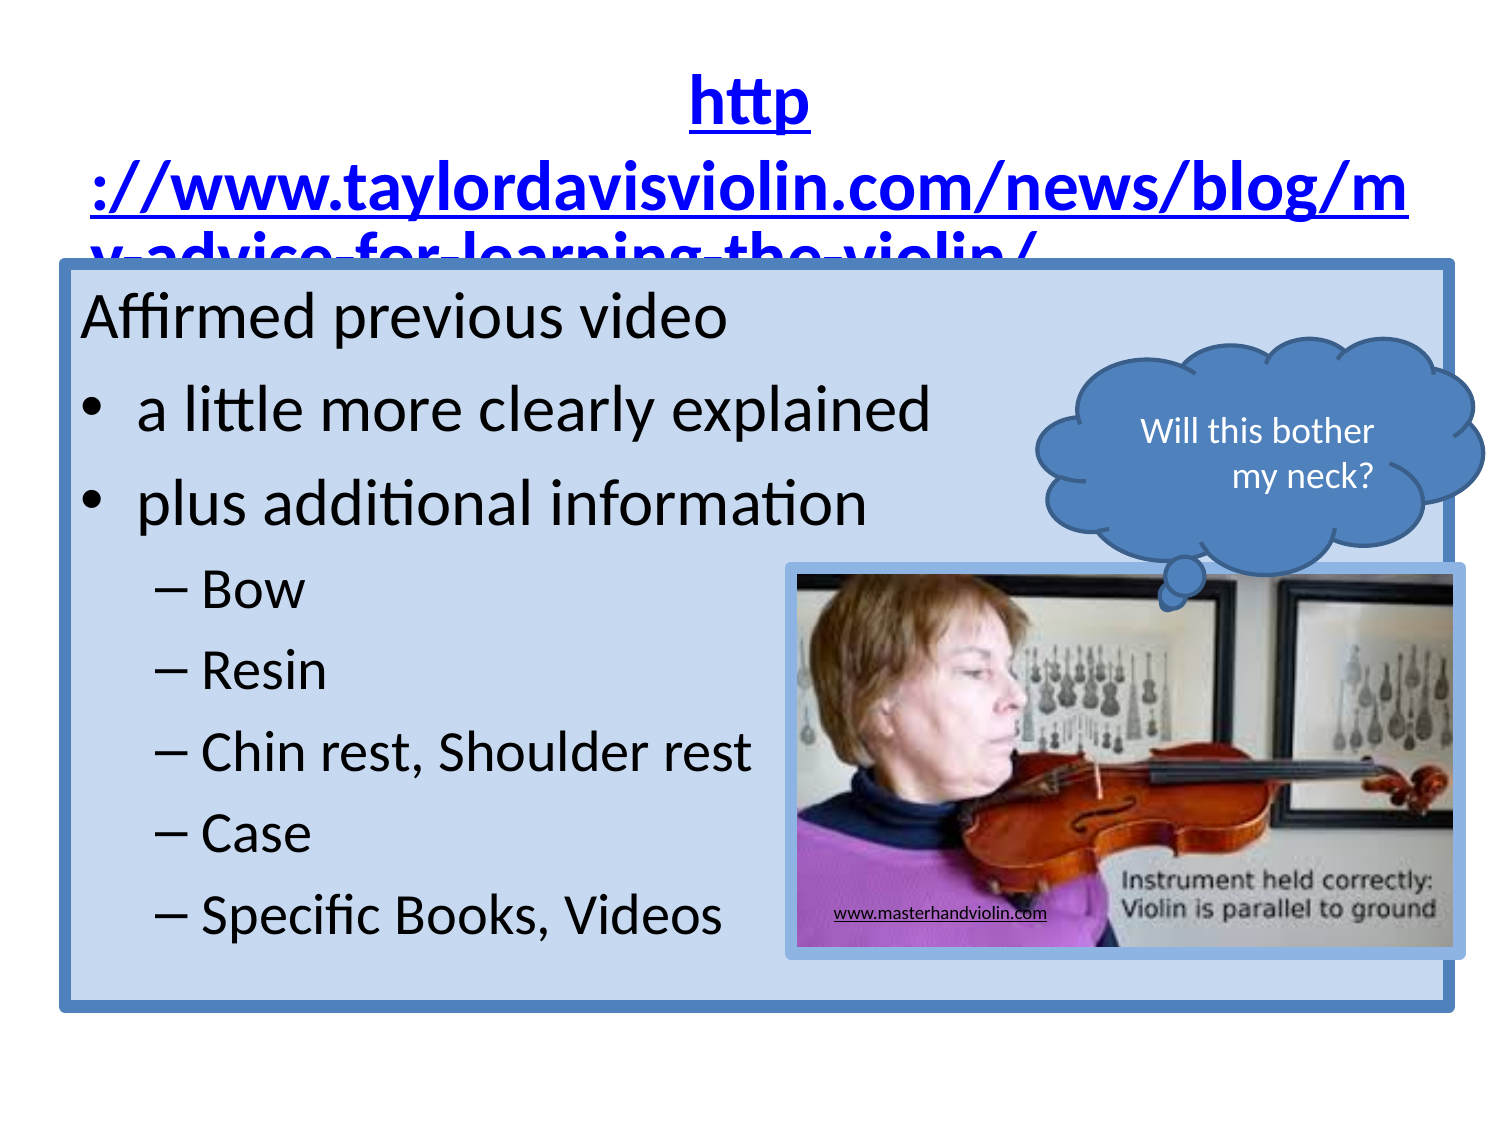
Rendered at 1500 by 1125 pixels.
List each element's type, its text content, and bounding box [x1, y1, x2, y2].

picture [796, 574, 1454, 948]
text_box Will this bother my neck? [1035, 336, 1486, 572]
list Affirmed previous video a little more clearly explained plus additional information Bow Resin Chin rest, Shoulder rest Case Specific Books, Videos [64, 263, 1450, 1007]
title http://www.taylordavisviolin.com/news/blog/my-advice-for-learning-the-violin/ [75, 45, 1425, 233]
